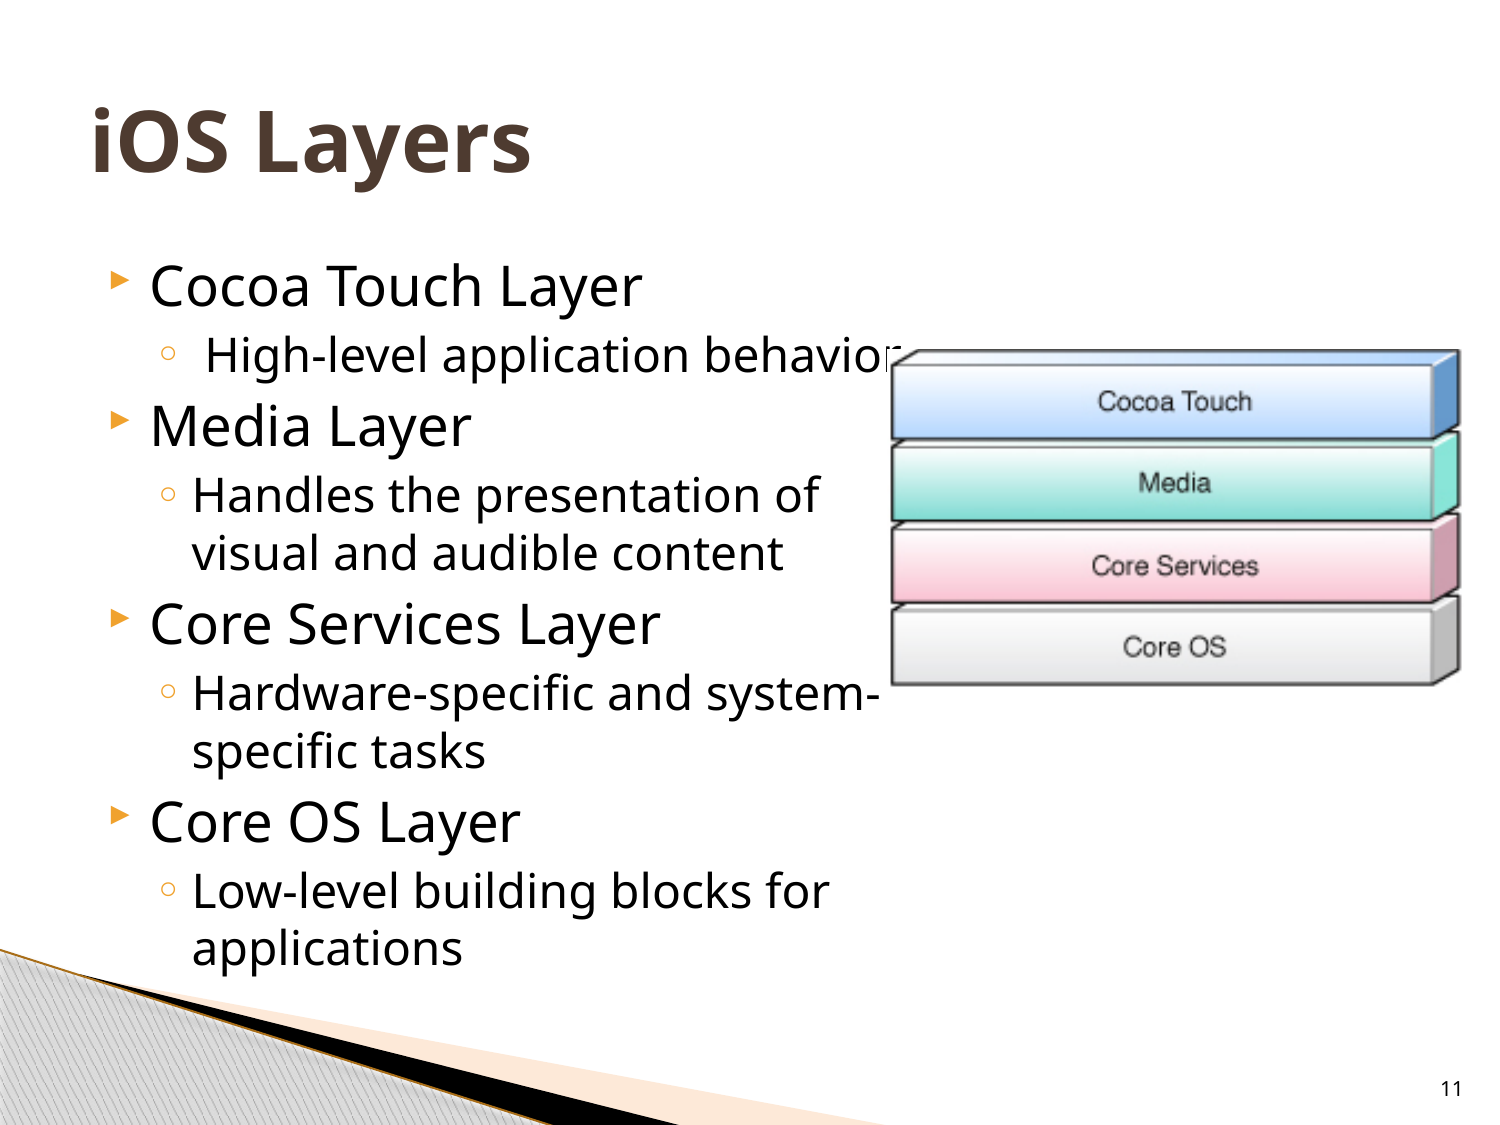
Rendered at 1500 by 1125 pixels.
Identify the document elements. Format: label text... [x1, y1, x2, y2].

list Cocoa Touch Layer High-level application behavior Media Layer Handles the presentation of visual and audible content Core Services Layer Hardware-specific and system-specific tasks Core OS Layer Low-level building blocks for applications [75, 243, 938, 986]
picture [887, 349, 1464, 690]
slide_number 11 [1418, 1051, 1479, 1112]
title iOS Layers [75, 45, 1425, 233]
